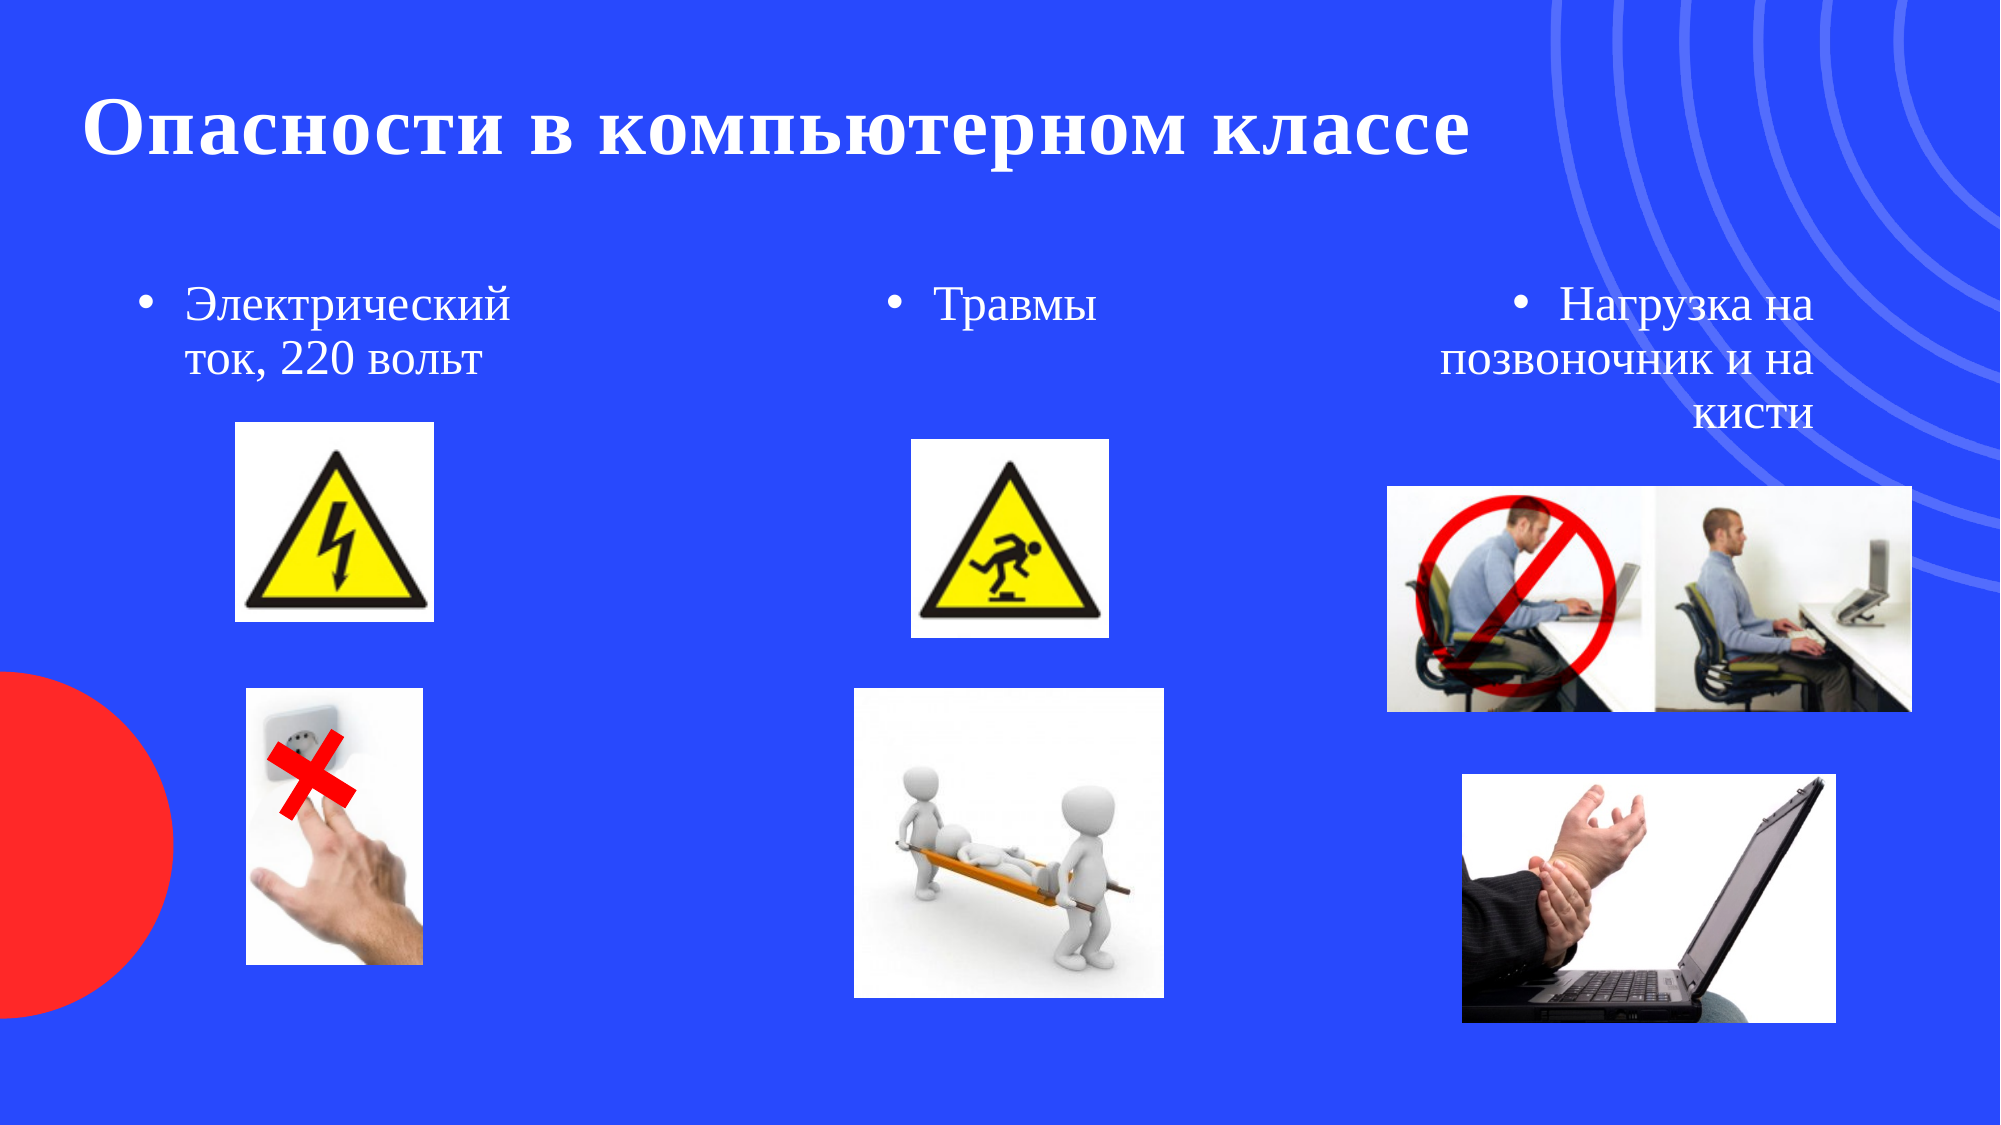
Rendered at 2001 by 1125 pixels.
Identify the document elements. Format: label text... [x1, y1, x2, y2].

title Опасности в компьютерном классе [81, 82, 1869, 240]
picture [1387, 0, 2000, 712]
list Нагрузка на позвоночник и на кисти [1387, 277, 1815, 458]
picture [235, 422, 435, 622]
list Травмы [778, 277, 1206, 458]
picture [1462, 774, 1836, 1023]
picture [246, 688, 423, 965]
list Электрический ток, 220 вольт [137, 277, 565, 458]
picture [911, 439, 1110, 638]
picture [854, 688, 1164, 998]
